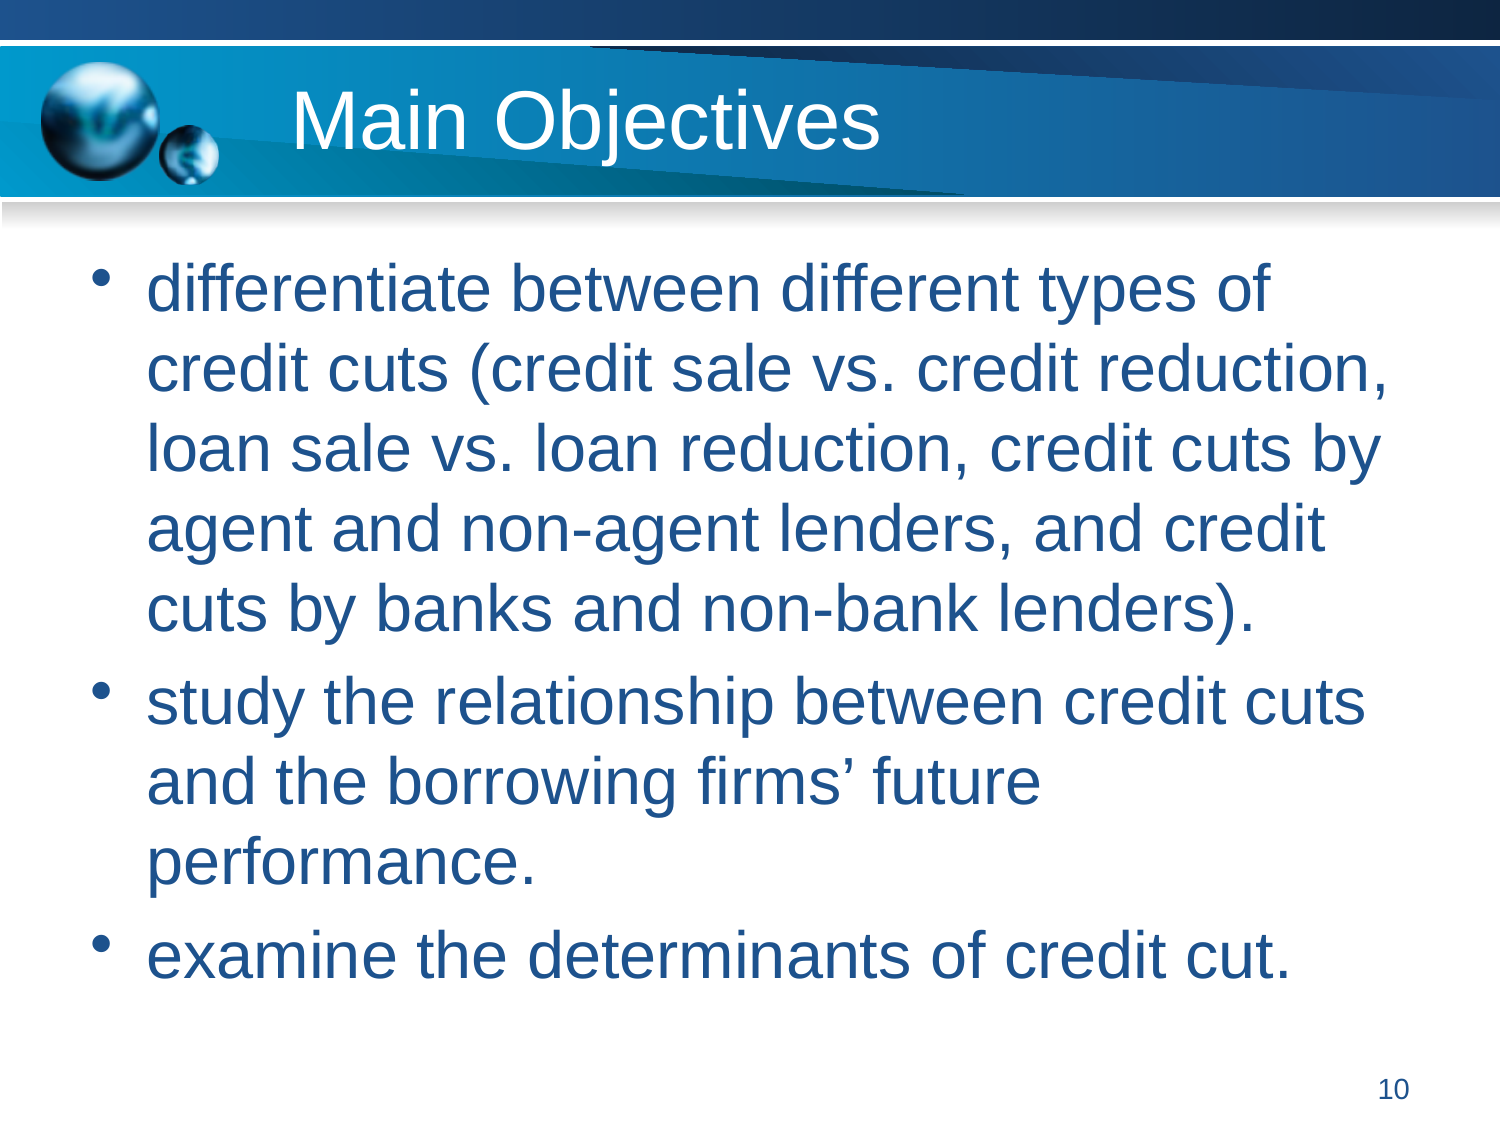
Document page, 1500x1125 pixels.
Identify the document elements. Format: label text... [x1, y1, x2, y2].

picture [160, 126, 218, 184]
list differentiate between different types of credit cuts (credit sale vs. credit reduction, loan sale vs. loan reduction, credit cuts by agent and non-agent lenders, and credit cuts by banks and non-bank lenders). study the relationship between credit cuts and the borrowing firms’ future performance. examine the determinants of credit cut. [75, 237, 1425, 1050]
title Main Objectives [275, 45, 1363, 188]
slide_number 10 [1074, 1062, 1425, 1103]
picture [42, 63, 159, 180]
